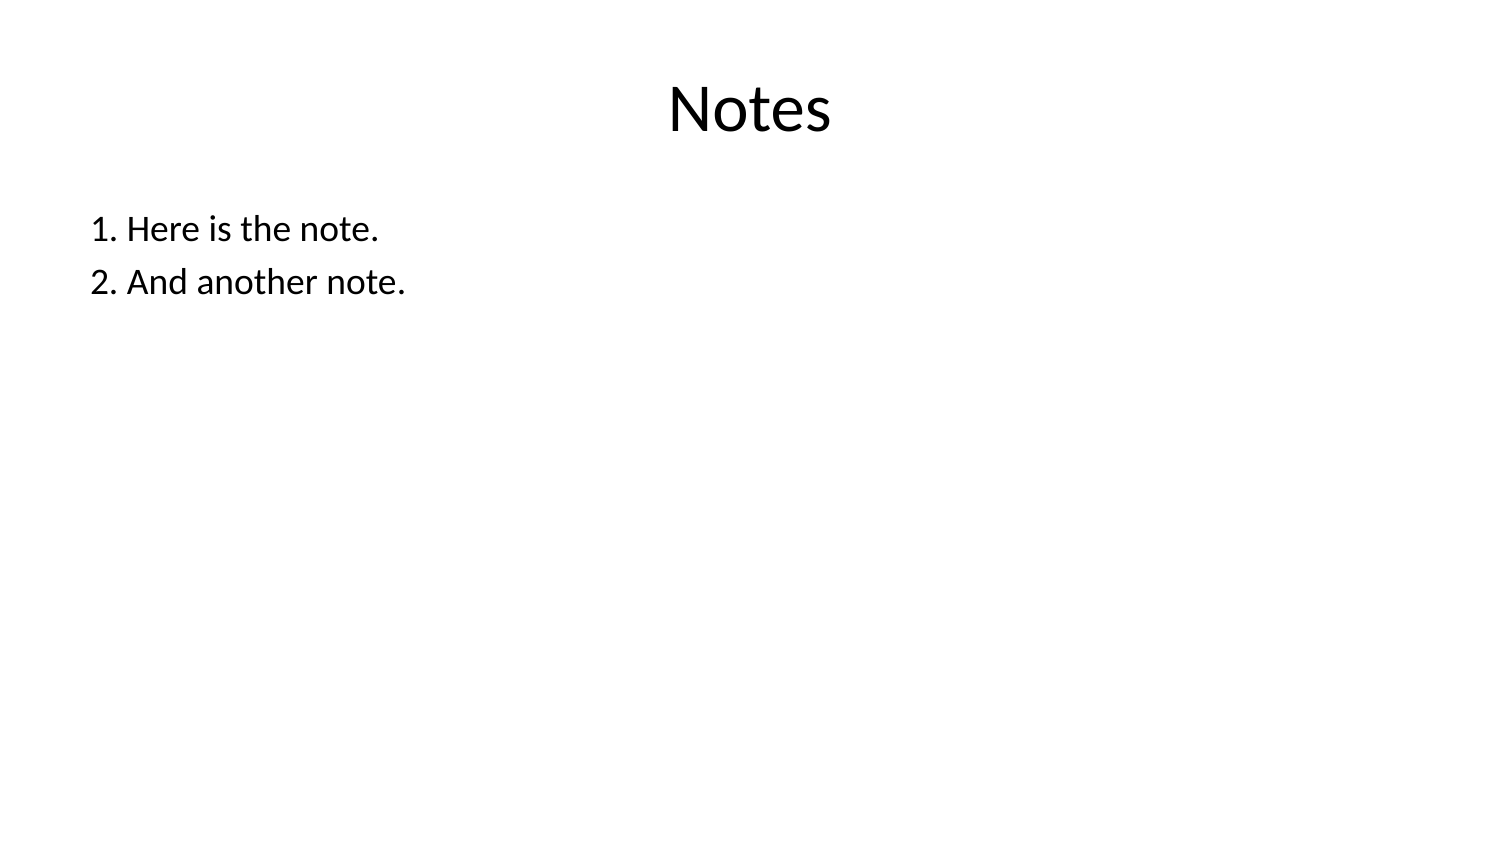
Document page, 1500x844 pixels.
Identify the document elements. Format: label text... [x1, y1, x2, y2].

list 1. Here is the note. 2. And another note. [75, 196, 1425, 754]
title Notes [75, 33, 1425, 175]
